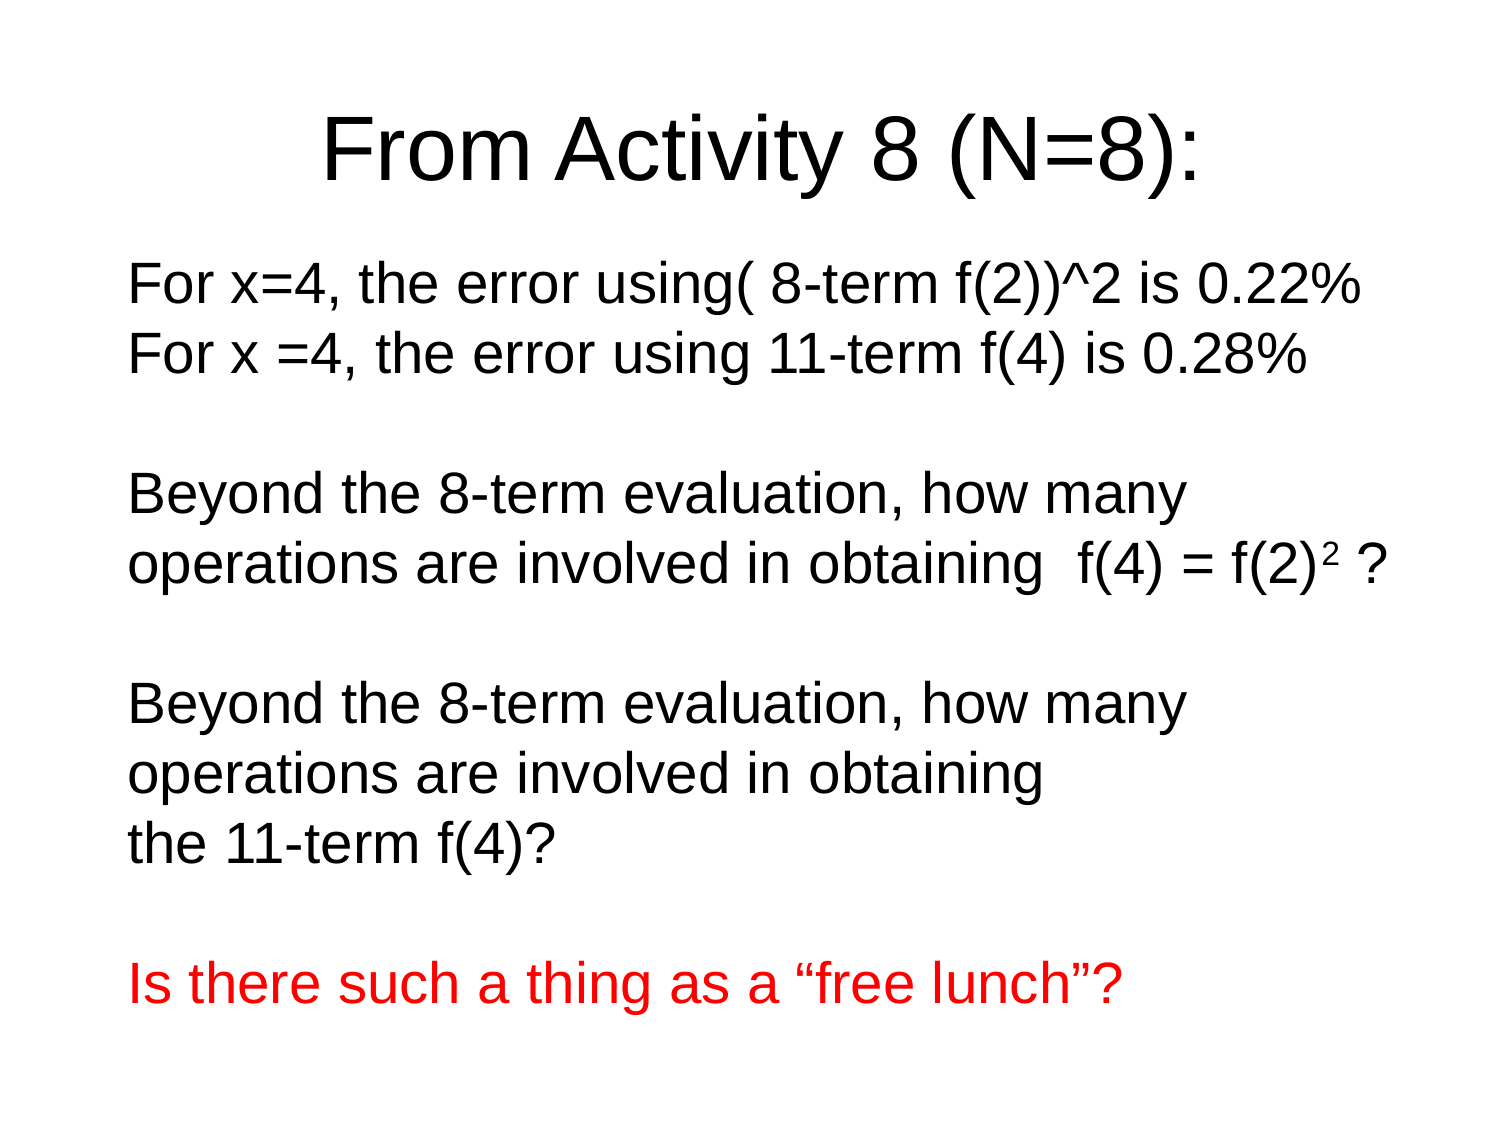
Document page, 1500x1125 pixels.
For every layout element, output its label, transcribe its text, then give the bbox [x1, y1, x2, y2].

title From Activity 8 (N=8): [87, 49, 1438, 238]
text_box For x=4, the error using( 8-term f(2))^2 is 0.22% For x =4, the error using 11-term f(4) is 0.28% Beyond the 8-term evaluation, how many operations are involved in obtaining f(4) = f(2)2 ? Beyond the 8-term evaluation, how many operations are involved in obtaining the 11-term f(4)? Is there such a thing as a “free lunch”? [112, 237, 1438, 1023]
